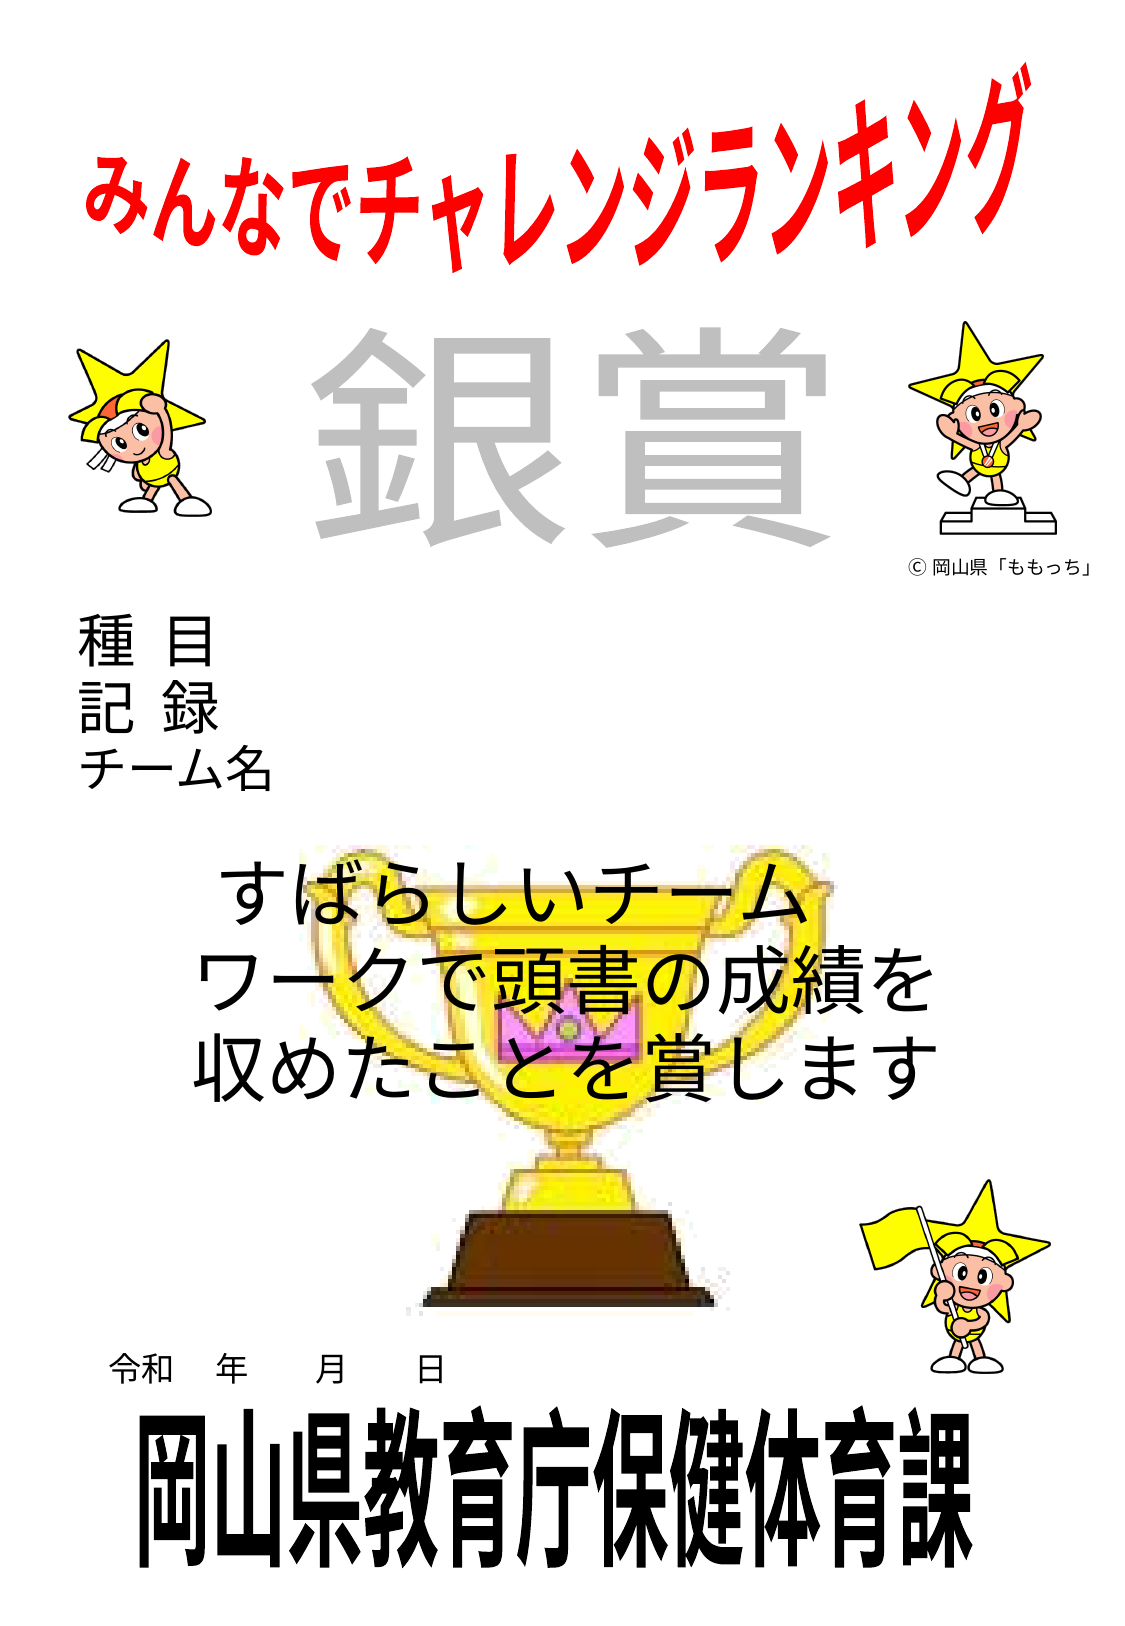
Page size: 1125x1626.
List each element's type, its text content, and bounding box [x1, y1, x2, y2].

text_box すばらしいチームワークで頭書の成績を収めたことを賞します [187, 845, 298, 1155]
text_box 令和 年 月 日 [39, 1343, 456, 1398]
text_box すばらしいチームワークで頭書の成績を収めたことを賞します [844, 845, 955, 1155]
picture [858, 1179, 1052, 1375]
picture [298, 845, 844, 1316]
text_box Ⓒ岡山県「ももっち」 [884, 553, 1125, 584]
picture [67, 339, 212, 518]
text_box 種 目 記 録 チーム名 [68, 600, 1035, 822]
picture [908, 321, 1058, 536]
